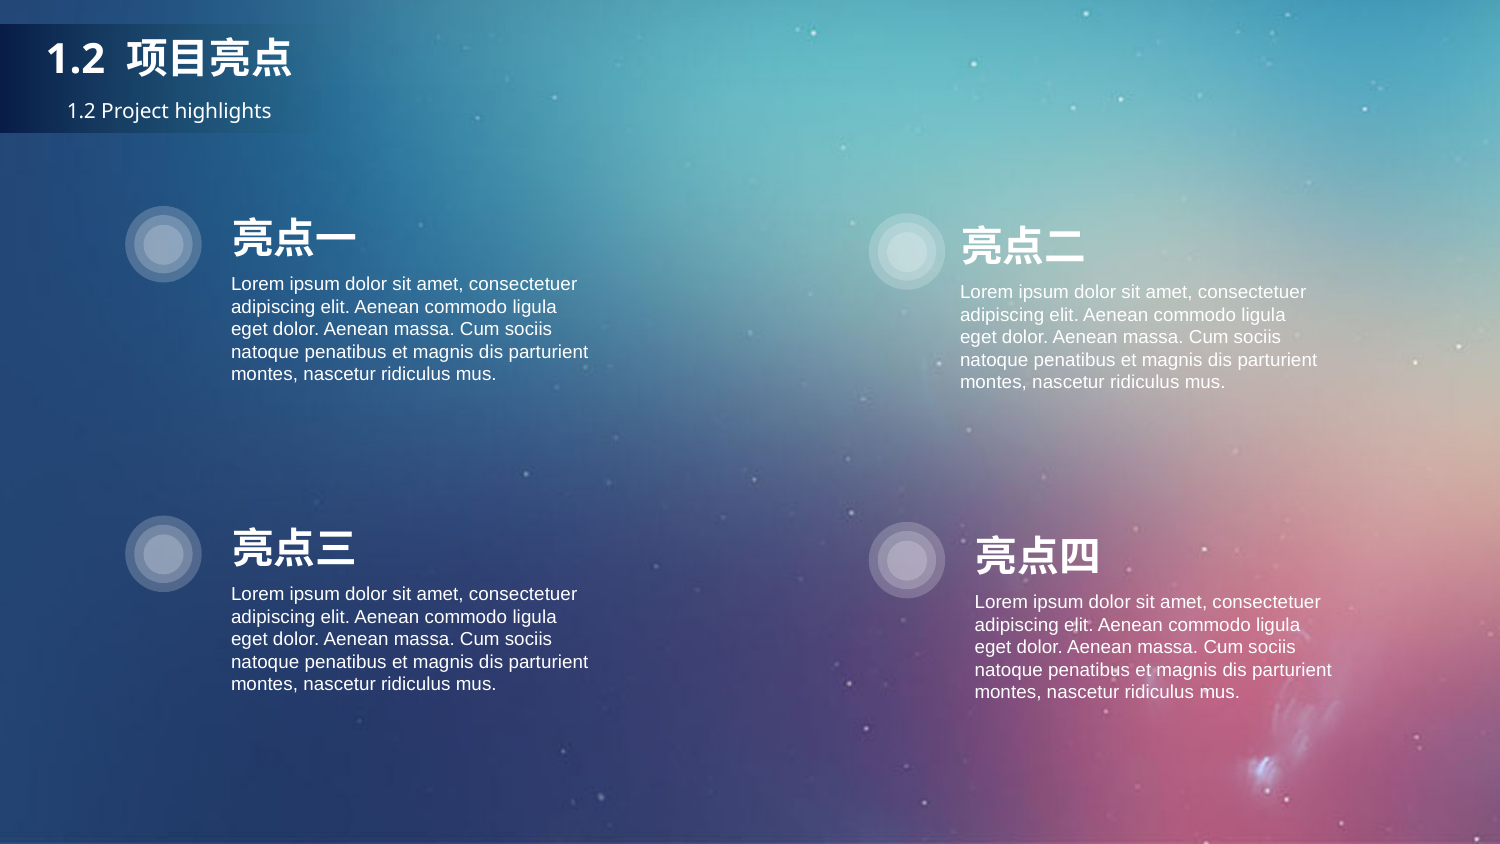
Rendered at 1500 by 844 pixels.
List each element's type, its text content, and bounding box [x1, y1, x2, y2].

picture [0, 0, 1500, 844]
text_box 亮点四 [961, 522, 1116, 582]
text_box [868, 521, 946, 599]
text_box 亮点一 [217, 204, 373, 264]
text_box 1.2 项目亮点 [30, 24, 309, 90]
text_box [868, 212, 946, 290]
text_box Lorem ipsum dolor sit amet, consectetuer adipiscing elit. Aenean commodo ligula eget dolor. Aenean massa. Cum sociis natoque penatibus et magnis dis parturient montes, nascetur ridiculus mus. [959, 582, 1352, 711]
text_box 亮点二 [946, 212, 1102, 272]
text_box Lorem ipsum dolor sit amet, consectetuer adipiscing elit. Aenean commodo ligula eget dolor. Aenean massa. Cum sociis natoque penatibus et magnis dis parturient montes, nascetur ridiculus mus. [945, 272, 1337, 400]
text_box Lorem ipsum dolor sit amet, consectetuer adipiscing elit. Aenean commodo ligula eget dolor. Aenean massa. Cum sociis natoque penatibus et magnis dis parturient montes, nascetur ridiculus mus. [216, 264, 608, 392]
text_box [124, 515, 202, 593]
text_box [124, 205, 202, 283]
text_box 1.2 Project highlights [52, 90, 287, 131]
text_box [0, 24, 349, 133]
text_box Lorem ipsum dolor sit amet, consectetuer adipiscing elit. Aenean commodo ligula eget dolor. Aenean massa. Cum sociis natoque penatibus et magnis dis parturient montes, nascetur ridiculus mus. [216, 574, 608, 702]
text_box 亮点三 [217, 514, 373, 574]
